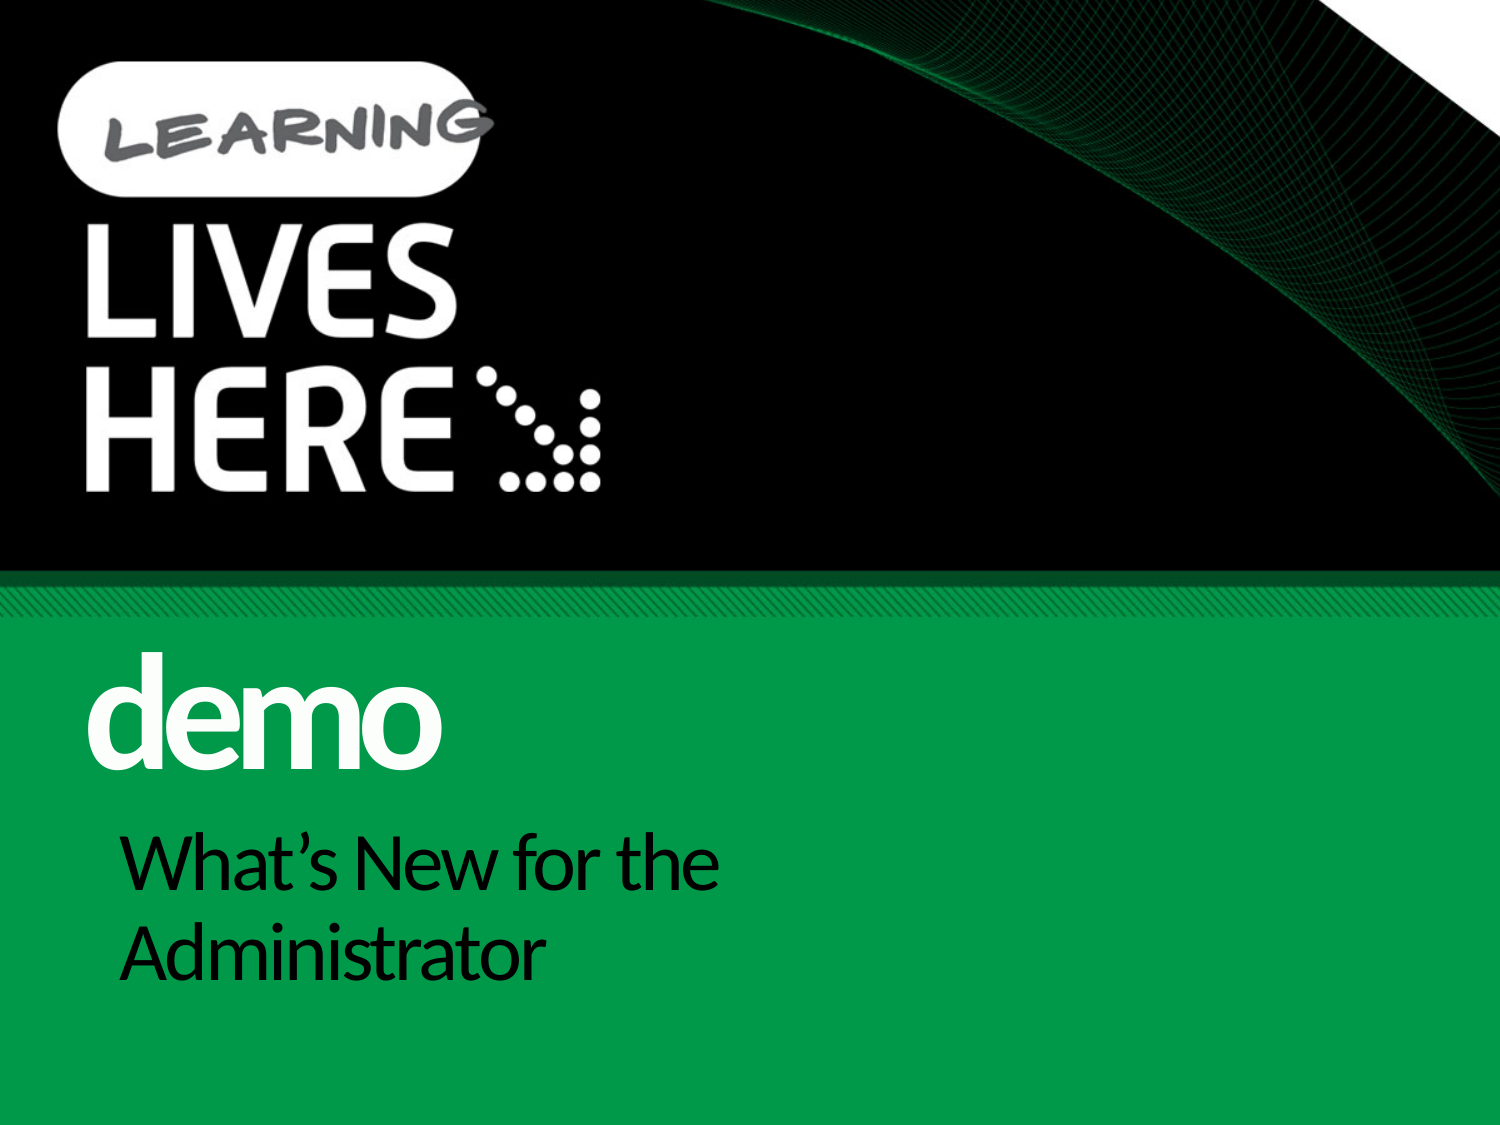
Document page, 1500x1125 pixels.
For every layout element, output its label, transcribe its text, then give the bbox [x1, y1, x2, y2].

list demo [83, 625, 1344, 800]
title What’s New for the Administrator [119, 818, 1375, 943]
picture [0, 0, 1500, 1125]
